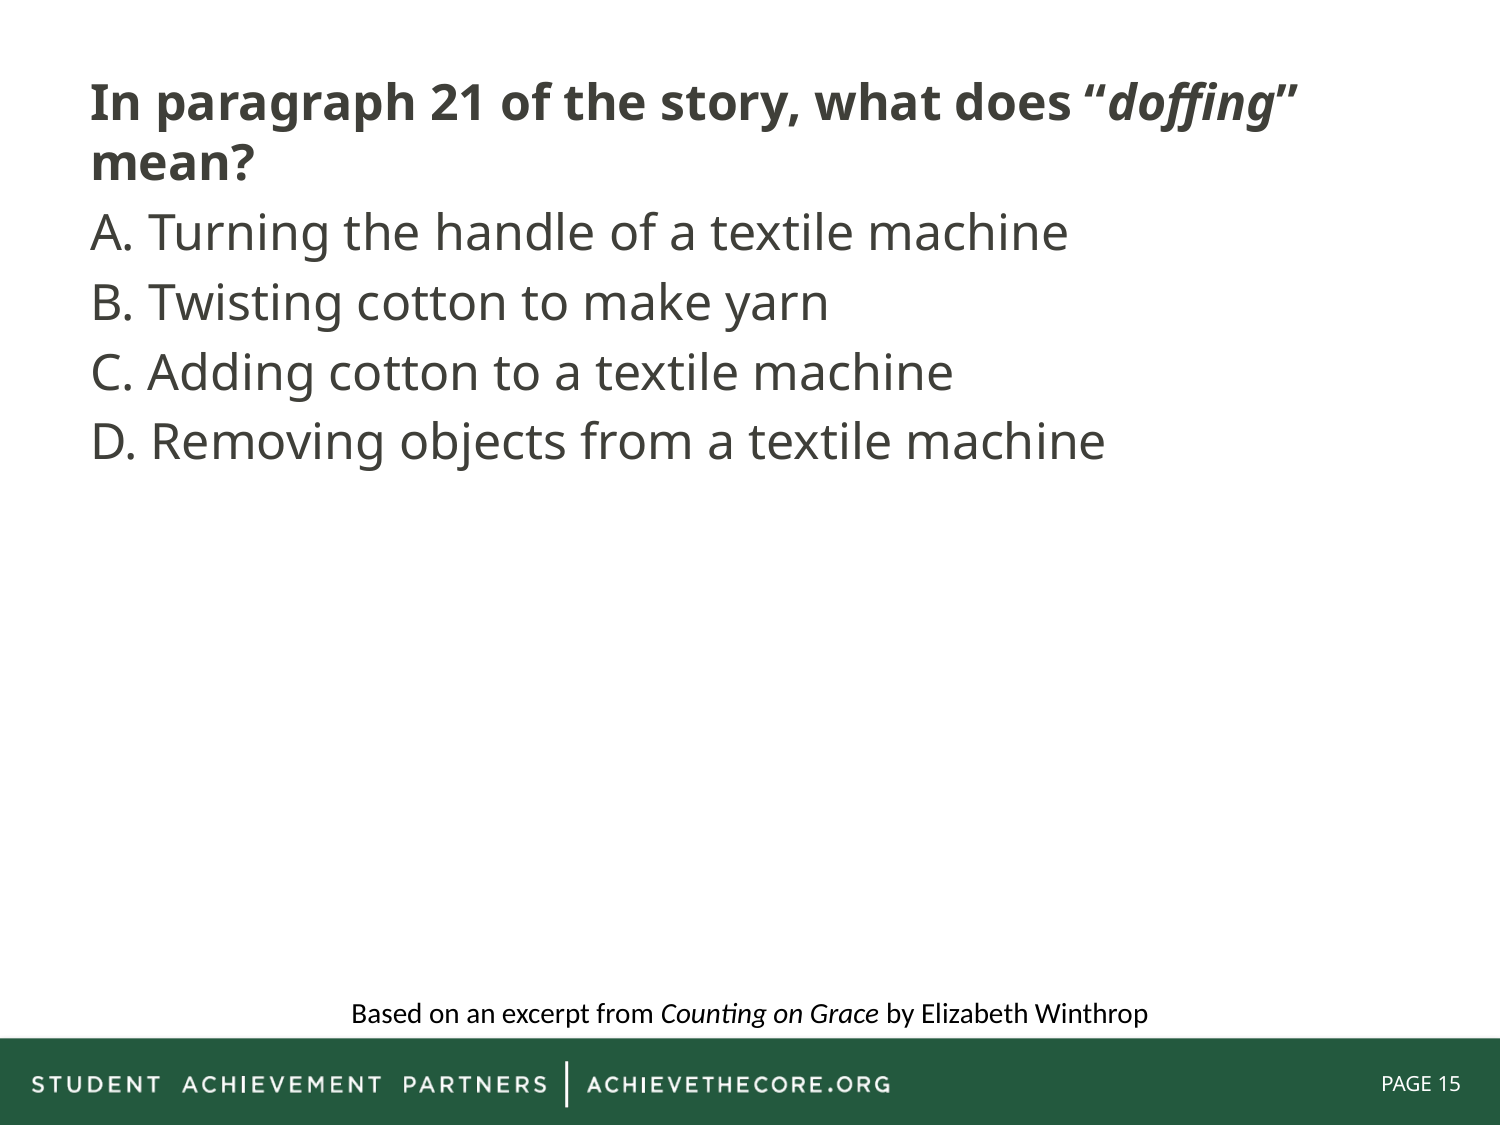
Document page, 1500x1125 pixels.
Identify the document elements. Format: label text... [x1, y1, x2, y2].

text_box Based on an excerpt from Counting on Grace by Elizabeth Winthrop [74, 986, 1425, 1037]
list In paragraph 21 of the story, what does “doffing” mean? A. Turning the handle of a textile machine B. Twisting cotton to make yarn C. Adding cotton to a textile machine D. Removing objects from a textile machine [75, 62, 1425, 580]
